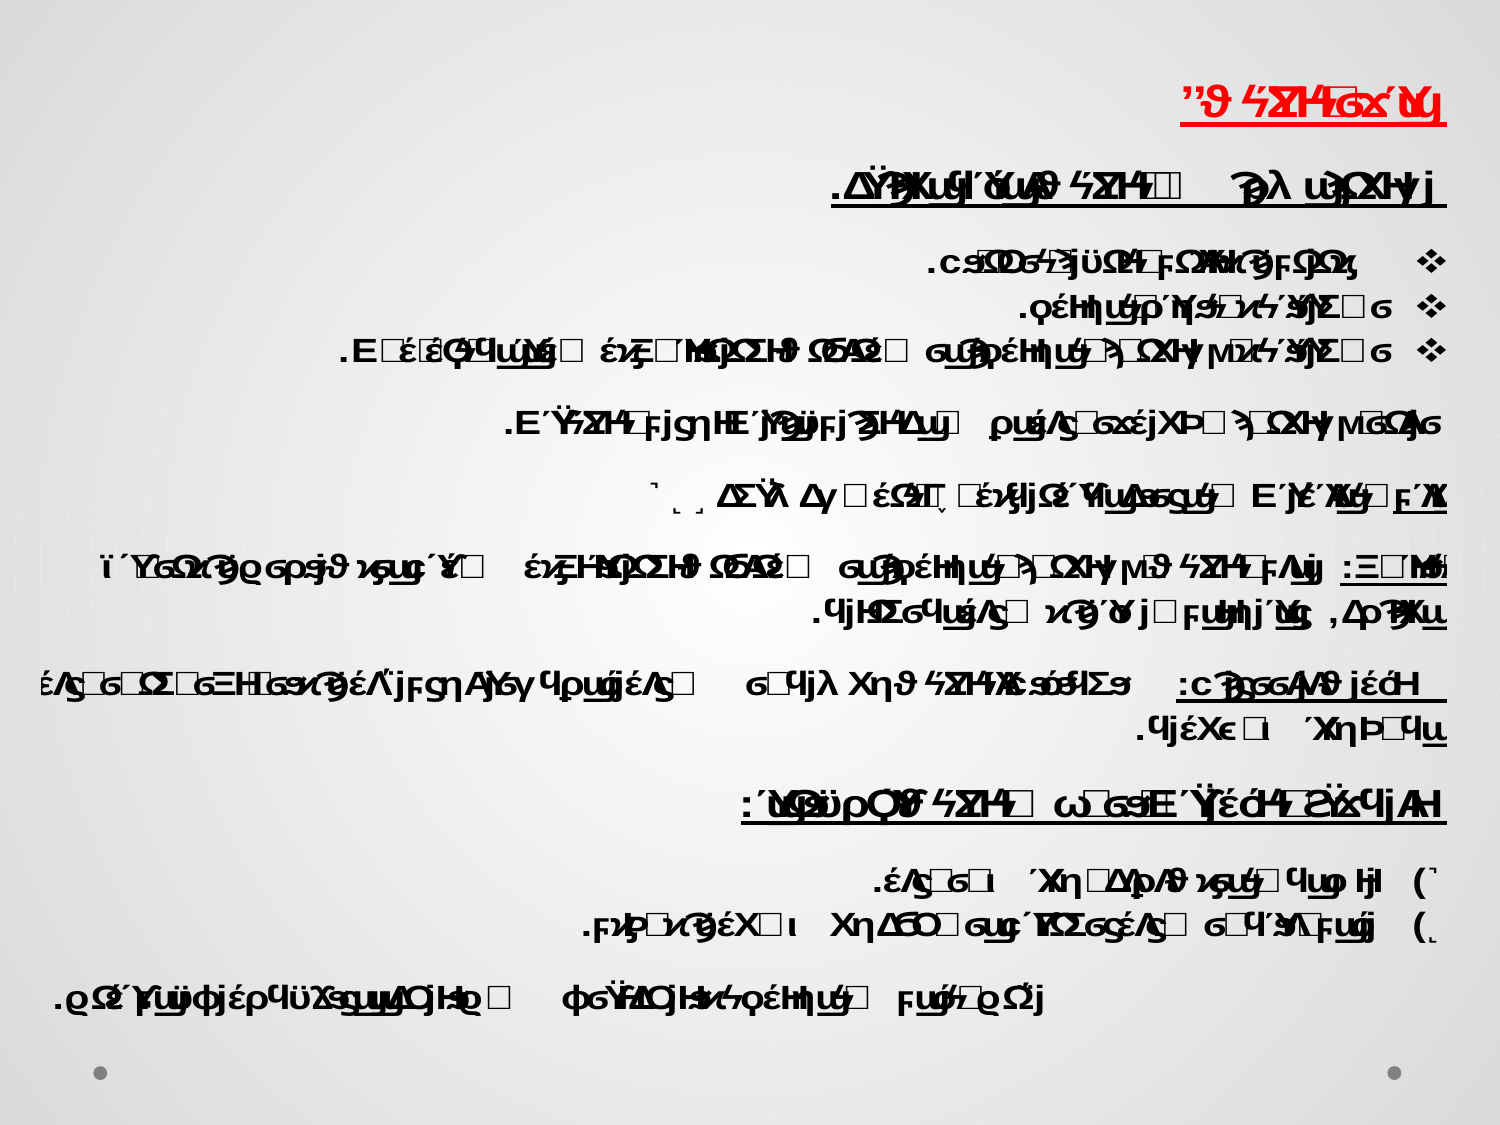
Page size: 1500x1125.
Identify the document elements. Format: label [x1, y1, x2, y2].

picture [41, 76, 1448, 1050]
